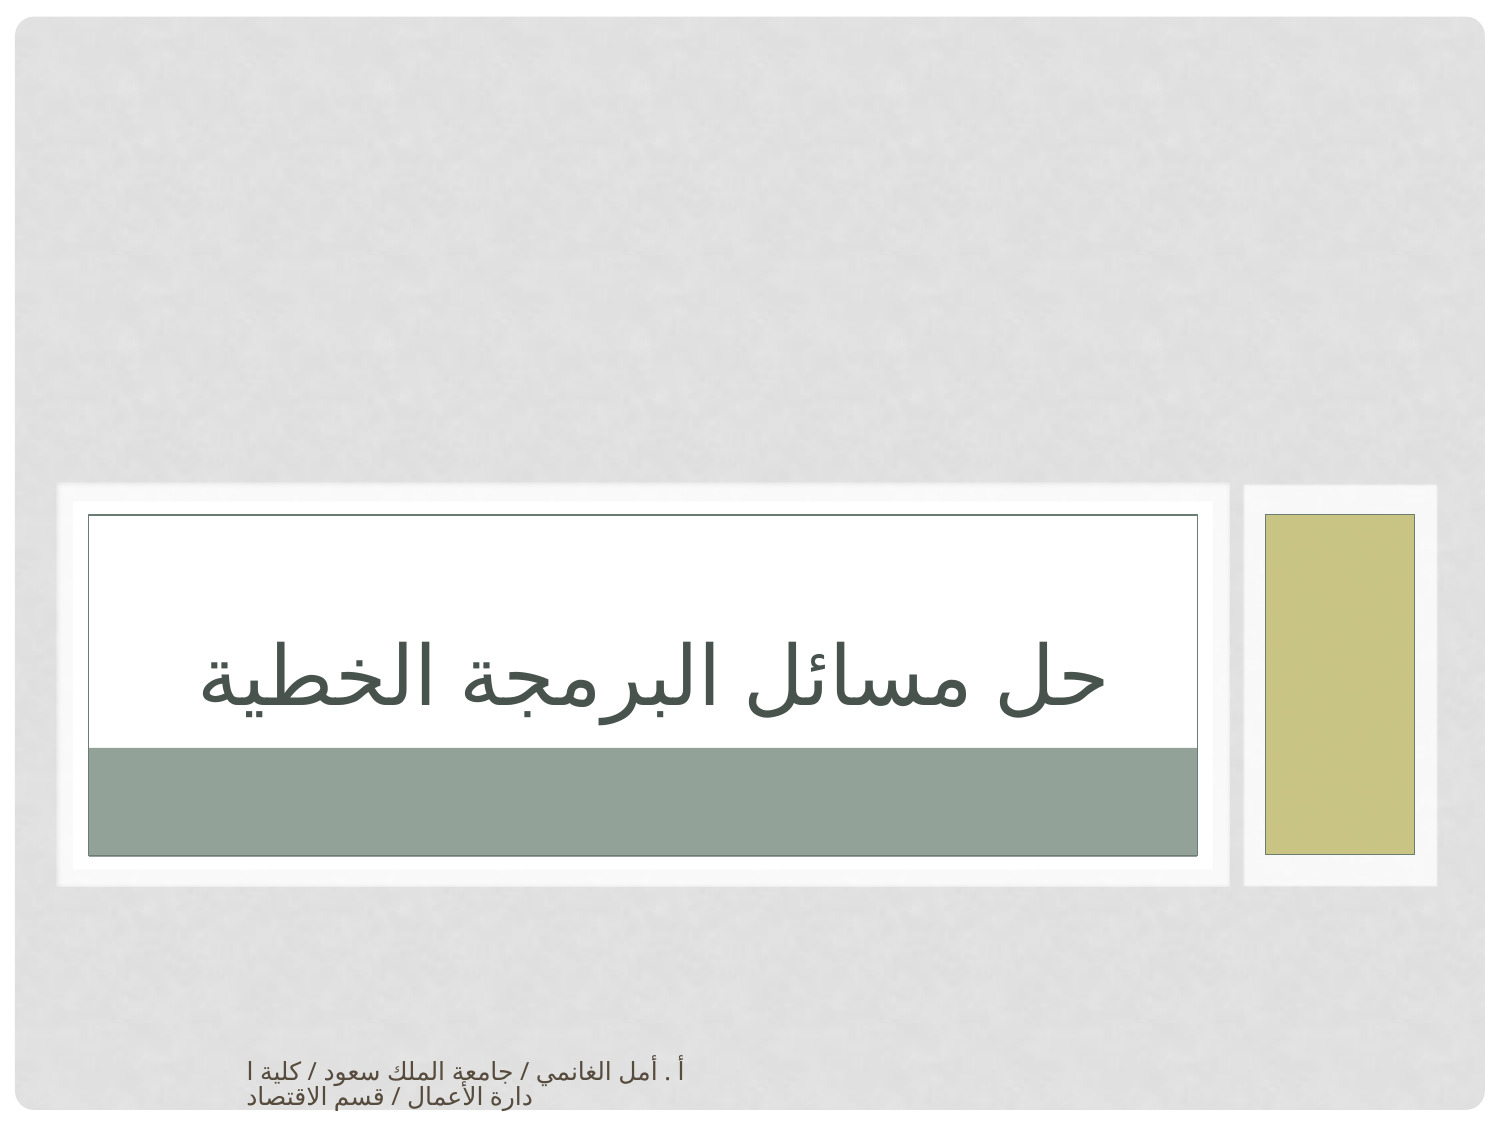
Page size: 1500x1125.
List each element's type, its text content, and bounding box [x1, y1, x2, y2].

footer أ . أمل الغانمي / جامعة الملك سعود / كلية ادارة الأعمال / قسم الاقتصاد [512, 1042, 988, 1103]
title حل مسائل البرمجة الخطية [99, 529, 1187, 730]
